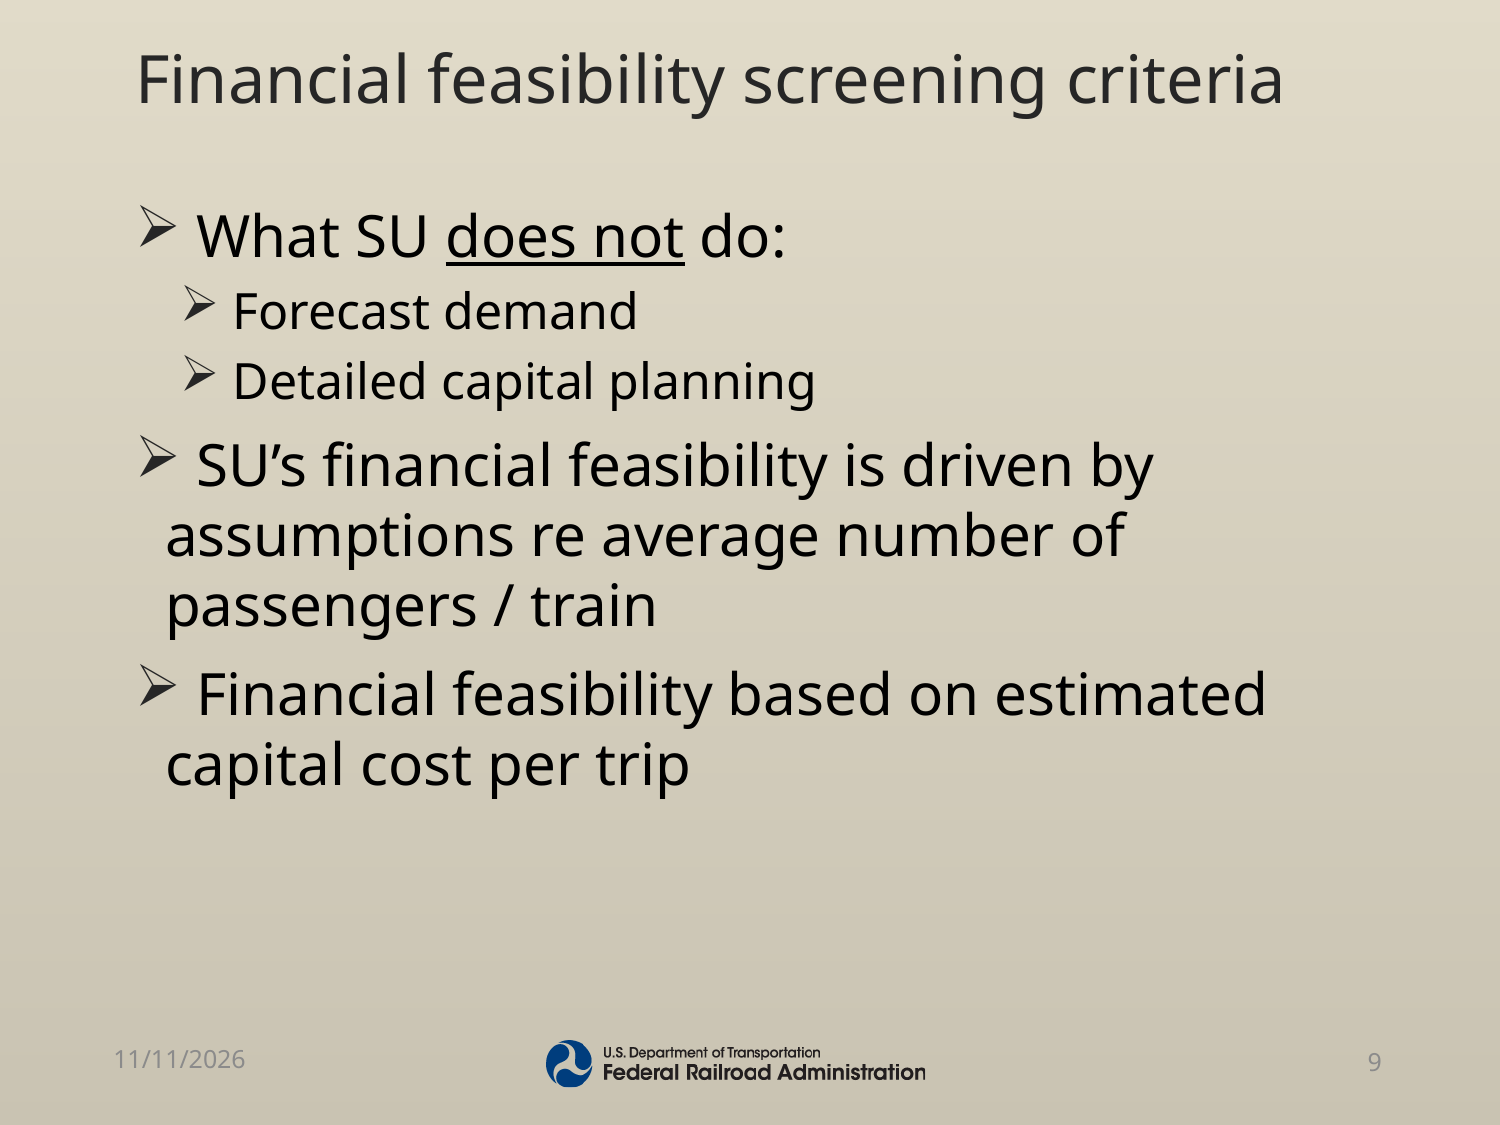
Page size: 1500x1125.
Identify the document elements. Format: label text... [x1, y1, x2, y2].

list What SU does not do: Forecast demand Detailed capital planning SU’s financial feasibility is driven by assumptions re average number of passengers / train Financial feasibility based on estimated capital cost per trip [120, 191, 1380, 1010]
picture [526, 1035, 926, 1088]
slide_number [98, 1030, 436, 1091]
slide_number 9 [1059, 1033, 1397, 1094]
title Financial feasibility screening criteria [120, 20, 1380, 145]
